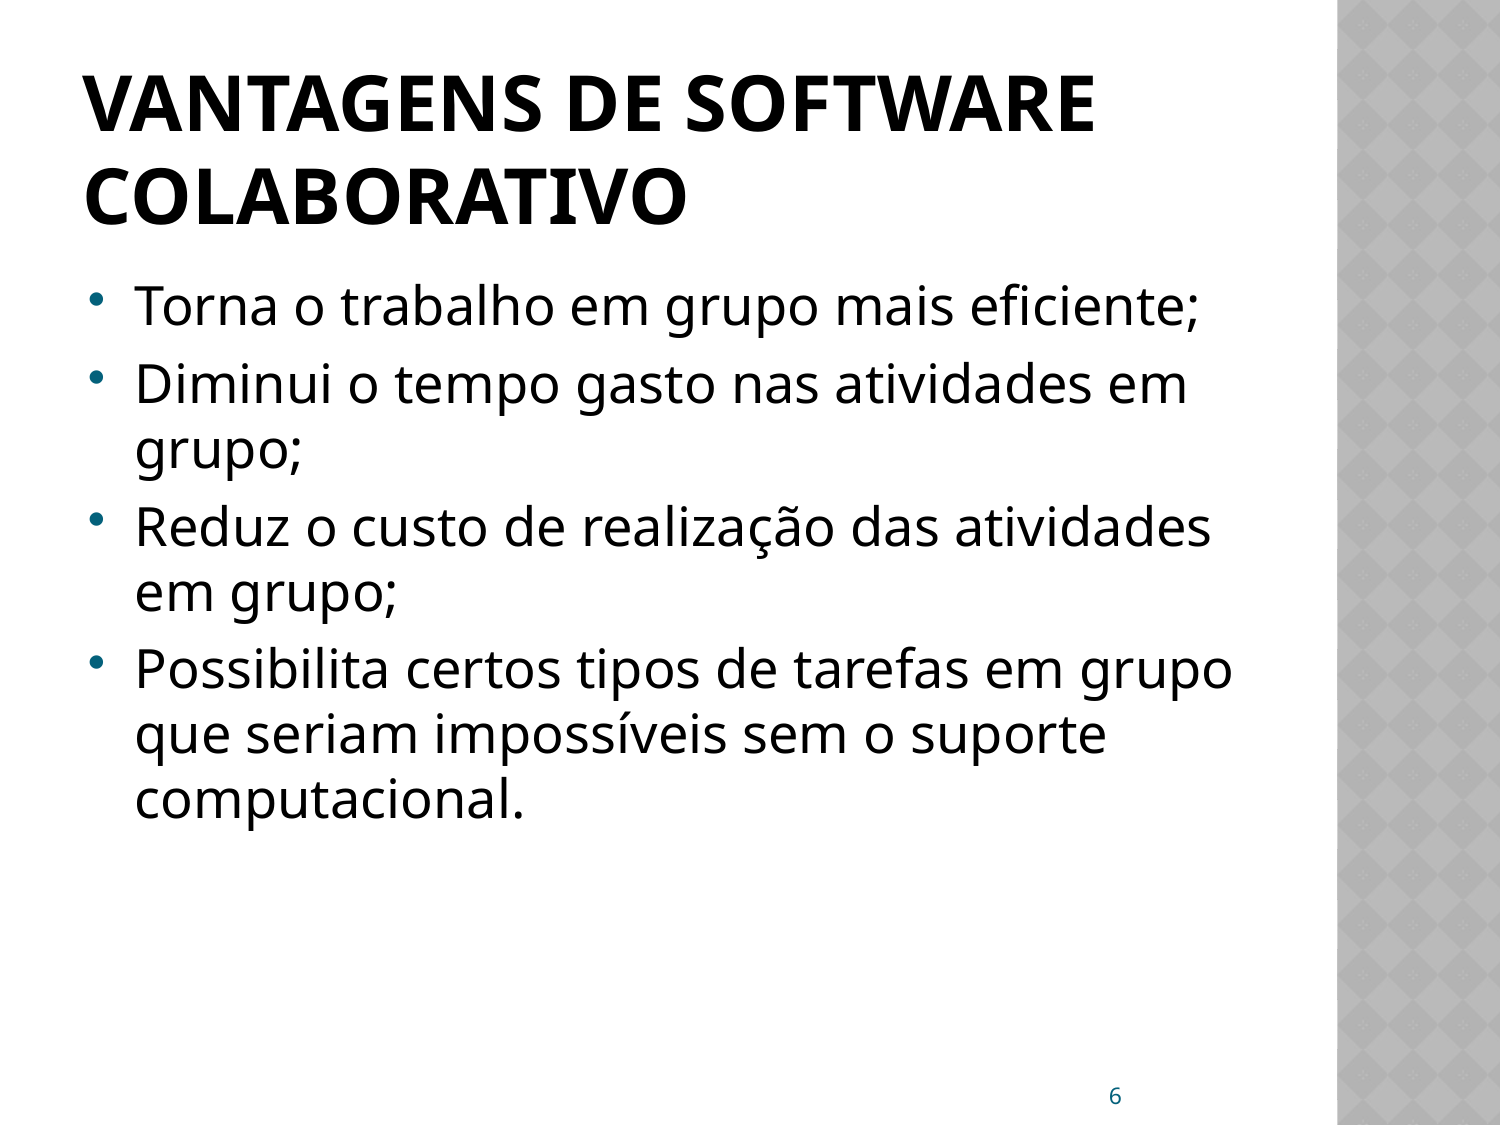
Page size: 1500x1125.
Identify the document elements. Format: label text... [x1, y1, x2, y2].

title Vantagens de software colaborativo [75, 52, 1263, 240]
slide_number 6 [1025, 1075, 1122, 1113]
list Torna o trabalho em grupo mais eficiente; Diminui o tempo gasto nas atividades em grupo; Reduz o custo de realização das atividades em grupo; Possibilita certos tipos de tarefas em grupo que seriam impossíveis sem o suporte computacional. [75, 264, 1263, 1059]
